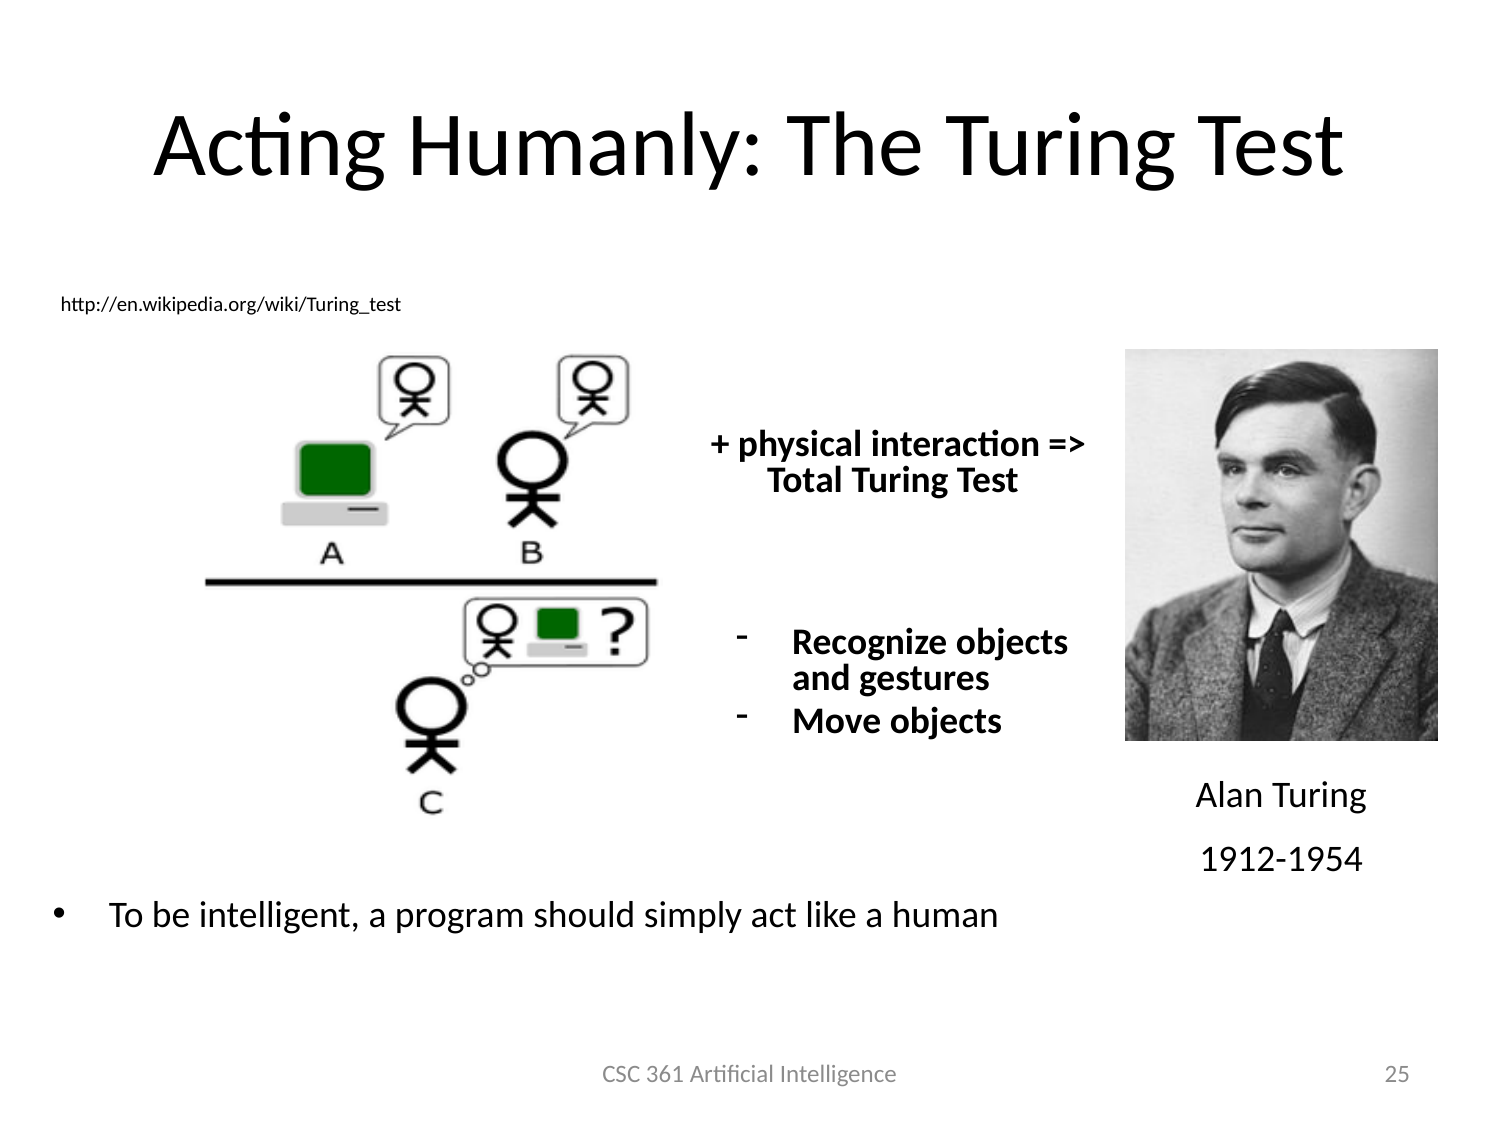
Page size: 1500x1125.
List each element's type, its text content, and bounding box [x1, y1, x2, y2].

slide_number 25 [1074, 1042, 1425, 1103]
text_box http://en.wikipedia.org/wiki/Turing_test [45, 283, 659, 324]
text_box Acting Humanly: The Turing Test [74, 45, 1425, 233]
text_box Recognize objects and gestures Move objects [720, 618, 1119, 769]
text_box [1124, 349, 1438, 892]
picture [203, 349, 663, 839]
text_box + physical interaction => Total Turing Test [695, 420, 1119, 571]
text_box To be intelligent, a program should simply act like a human [37, 891, 1075, 1042]
footer CSC 361 Artificial Intelligence [512, 1042, 988, 1103]
